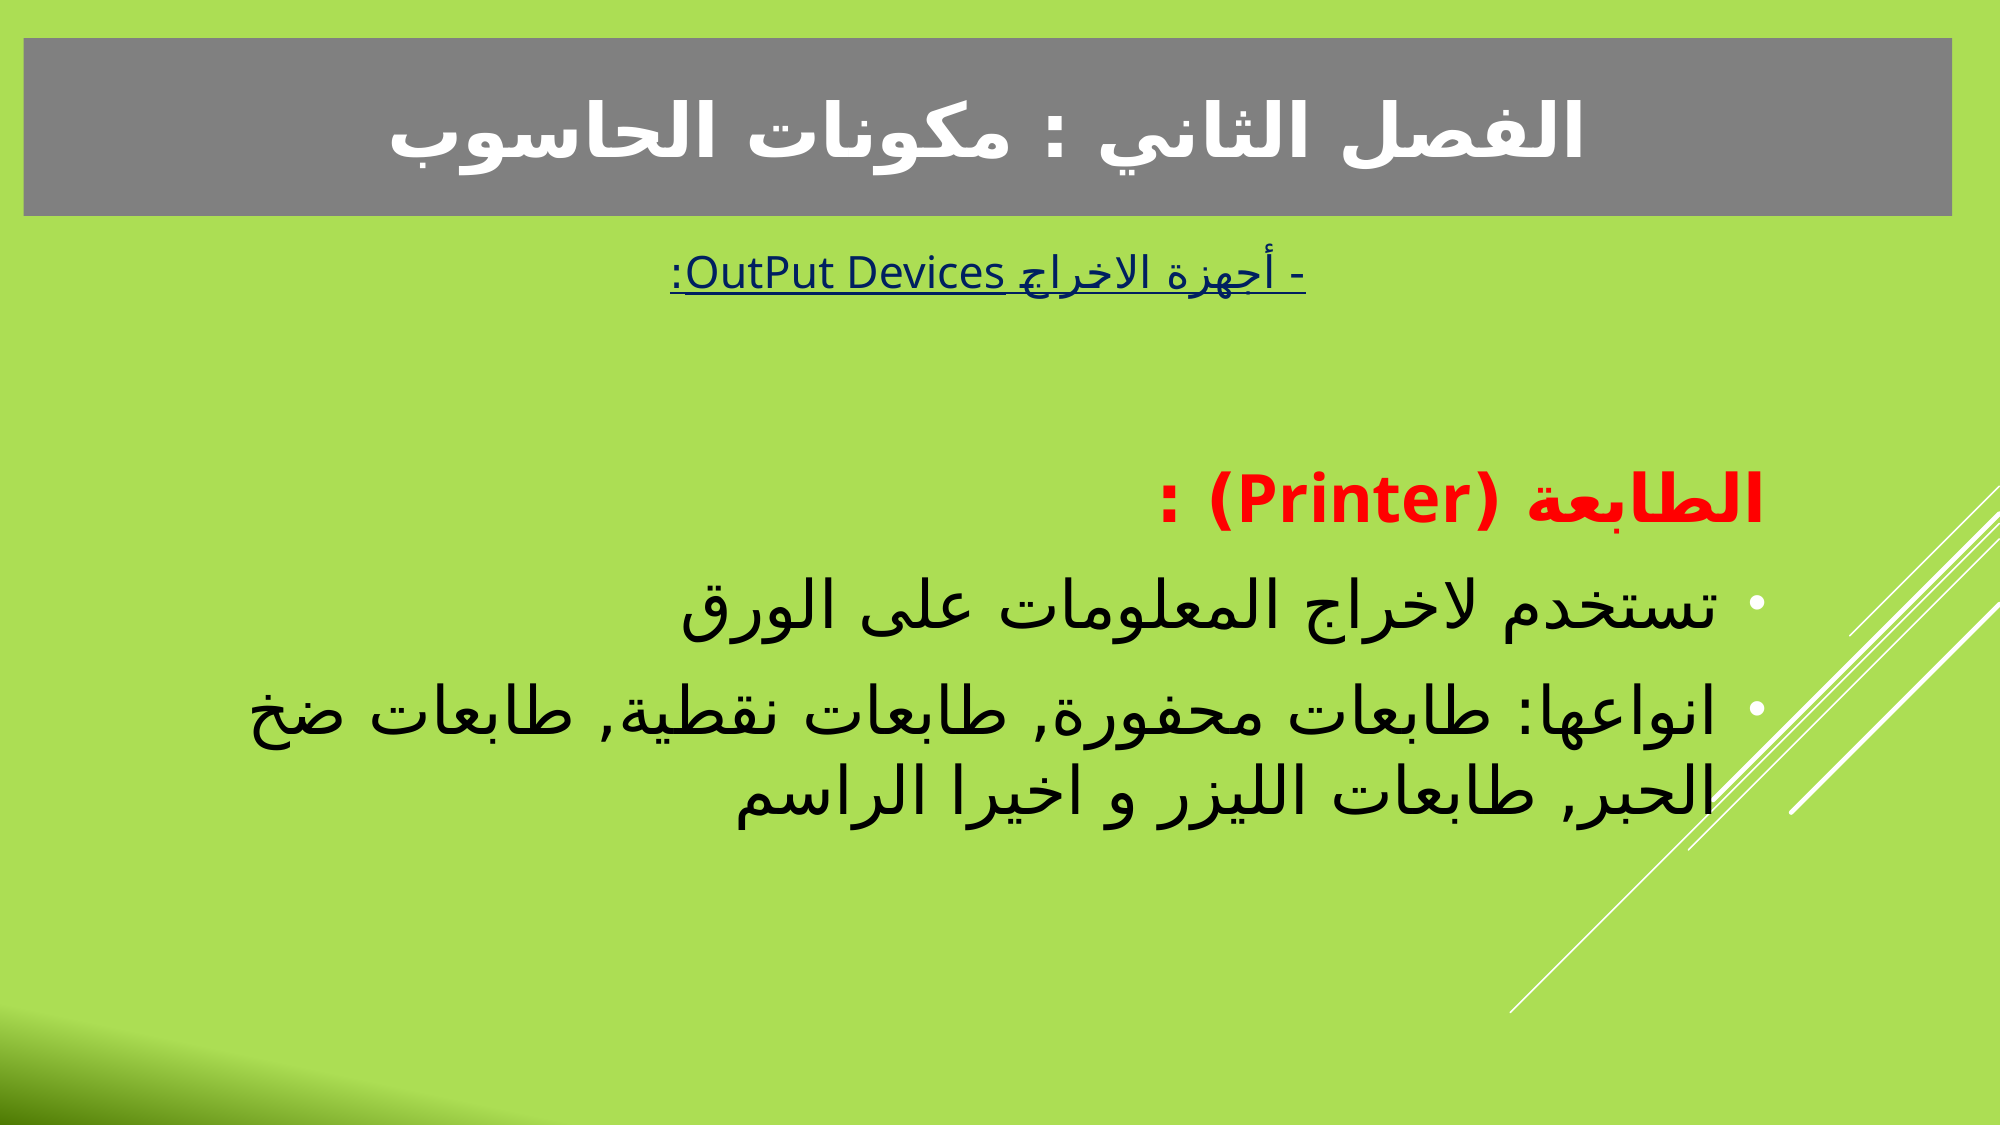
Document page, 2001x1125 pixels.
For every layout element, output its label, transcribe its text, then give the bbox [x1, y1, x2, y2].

list الطابعة (Printer) : تستخدم لاخراج المعلومات على الورق انواعها: طابعات محفورة, طابعات نقطية, طابعات ضخ الحبر, طابعات الليزر و اخيرا الراسم [208, 389, 1782, 1106]
text_box - أجهزة الاخراج OutPut Devices: [653, 215, 1323, 326]
text_box الفصل الثاني : مكونات الحاسوب [23, 38, 1953, 216]
